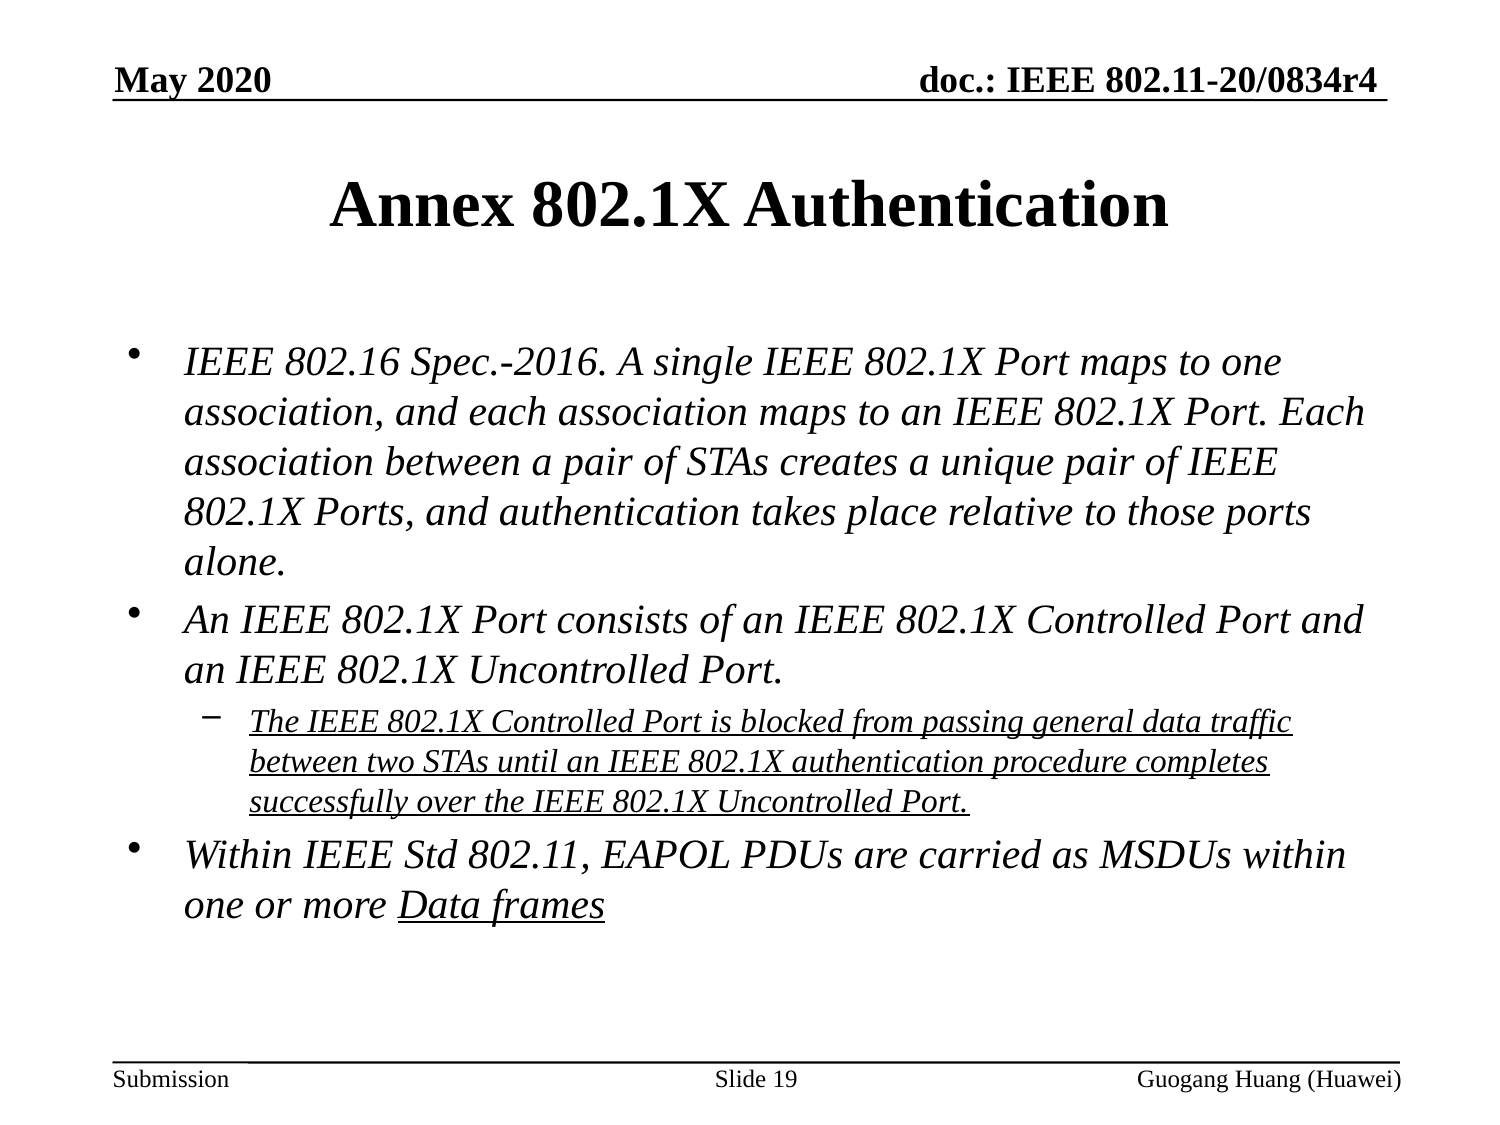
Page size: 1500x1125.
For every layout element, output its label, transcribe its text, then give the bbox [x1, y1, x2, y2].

text_box Annex 802.1X Authentication [112, 112, 1388, 288]
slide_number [114, 54, 274, 101]
list IEEE 802.16 Spec.-2016. A single IEEE 802.1X Port maps to one association, and each association maps to an IEEE 802.1X Port. Each association between a pair of STAs creates a unique pair of IEEE 802.1X Ports, and authentication takes place relative to those ports alone. An IEEE 802.1X Port consists of an IEEE 802.1X Controlled Port and an IEEE 802.1X Uncontrolled Port. The IEEE 802.1X Controlled Port is blocked from passing general data traffic between two STAs until an IEEE 802.1X authentication procedure completes successfully over the IEEE 802.1X Uncontrolled Port. Within IEEE Std 802.11, EAPOL PDUs are carried as MSDUs within one or more Data frames [112, 326, 1388, 1002]
slide_number Slide 19 [712, 1061, 800, 1093]
footer Guogang Huang (Huawei) [1133, 1061, 1402, 1093]
